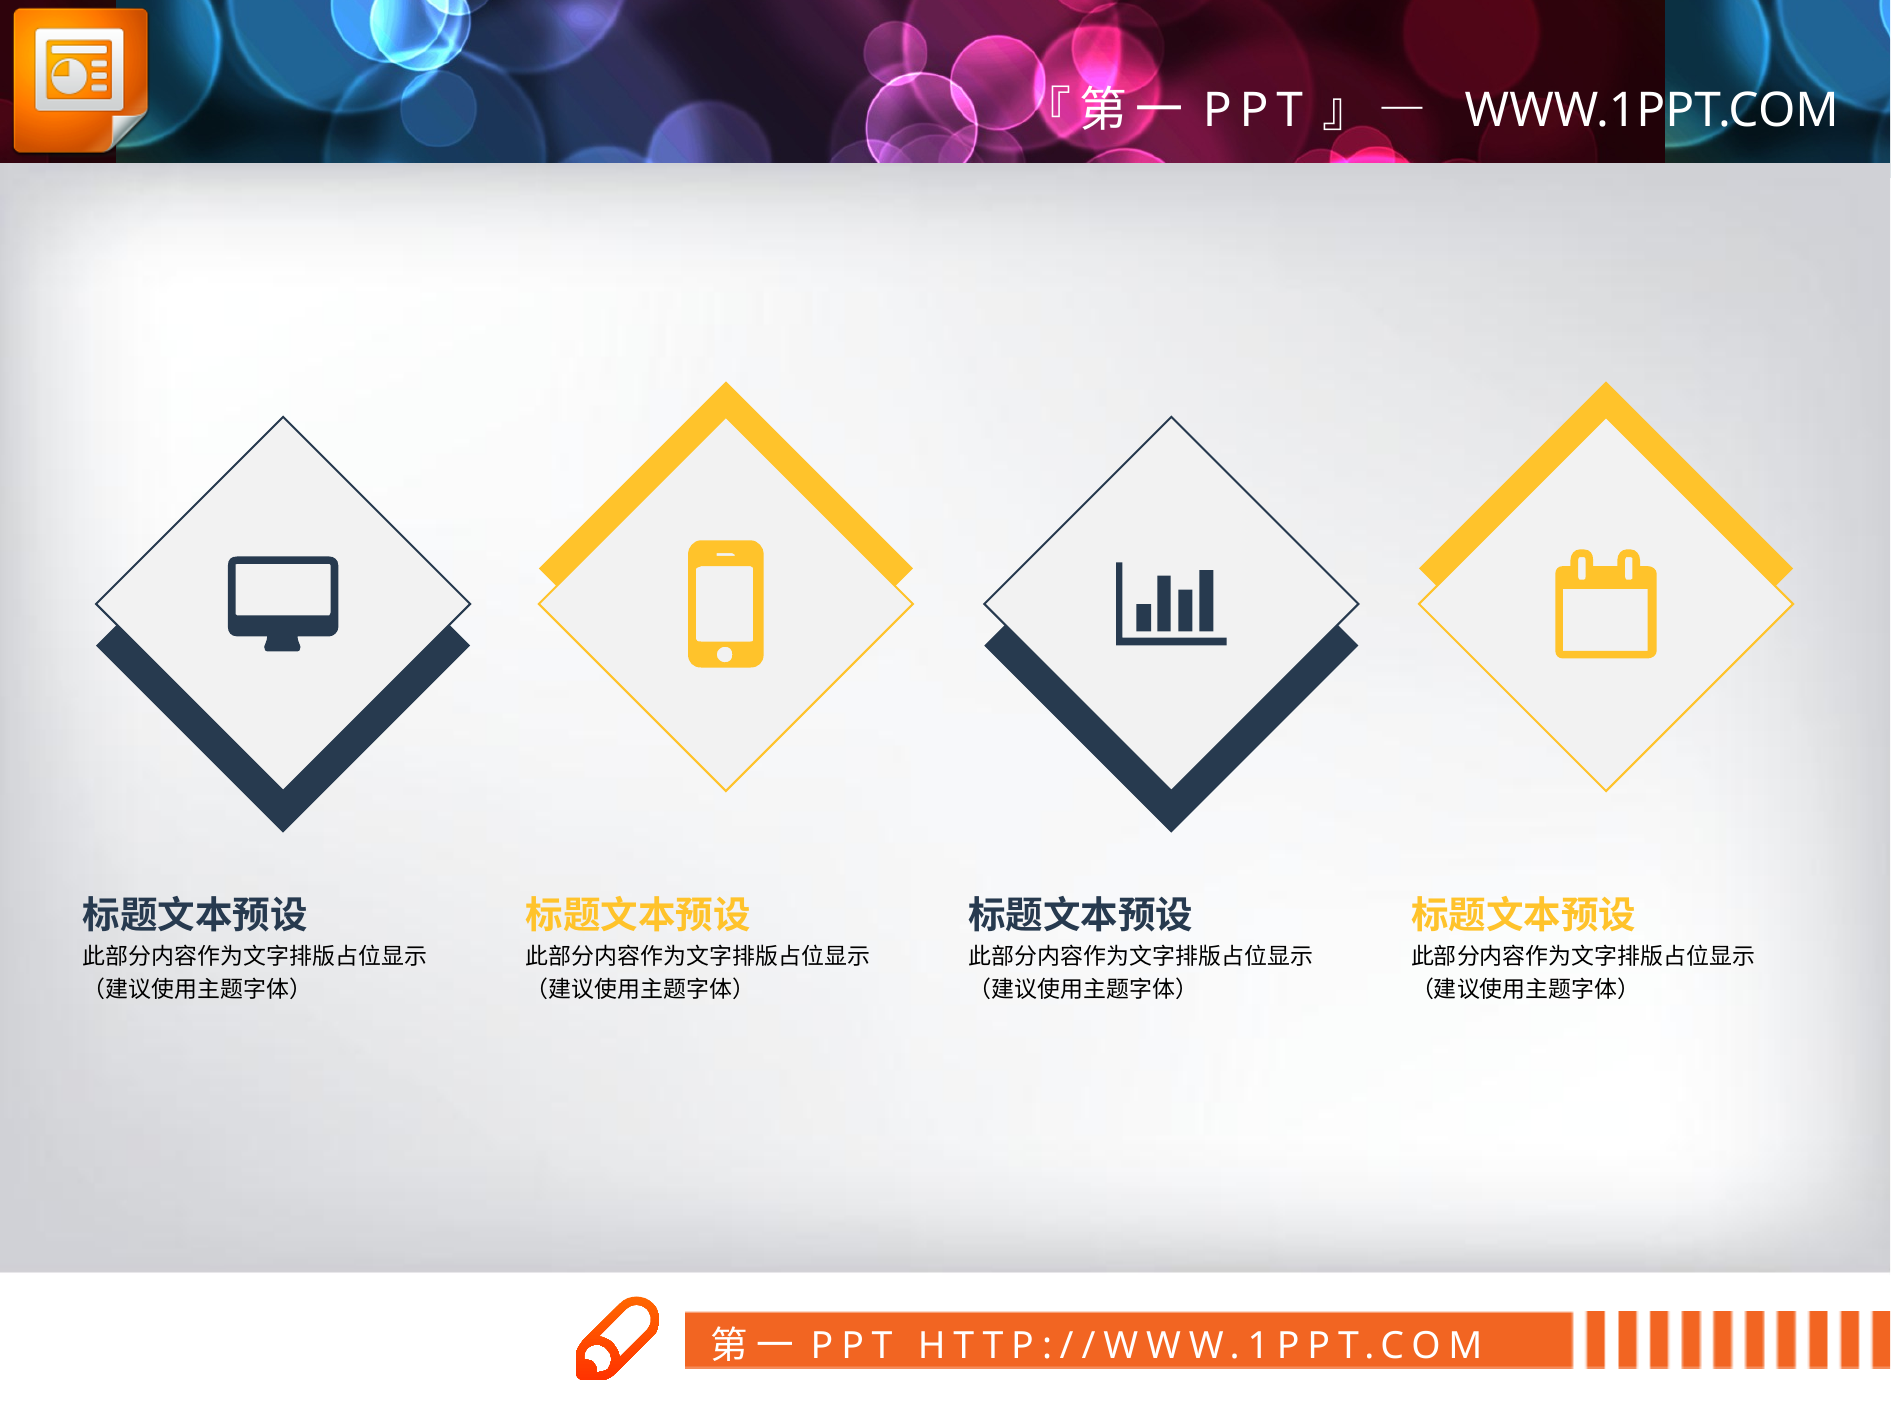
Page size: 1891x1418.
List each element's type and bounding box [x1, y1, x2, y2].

picture [0, 0, 1891, 1275]
text_box [82, 435, 1813, 1076]
picture [685, 1311, 1891, 1369]
